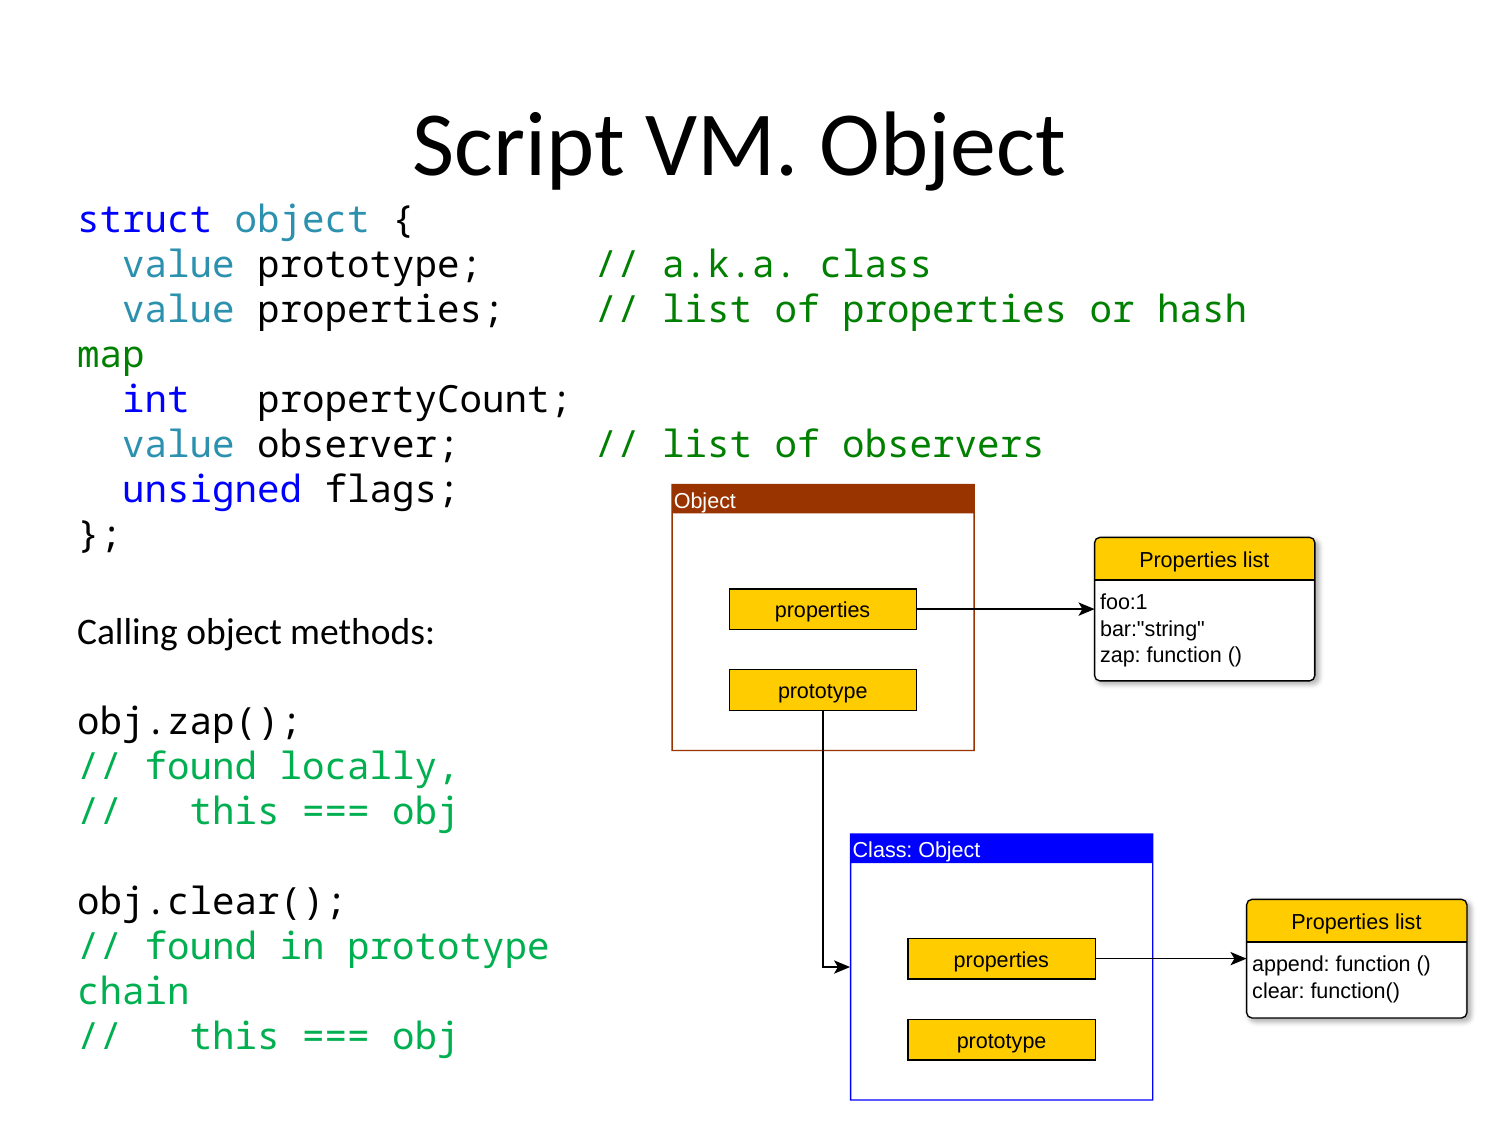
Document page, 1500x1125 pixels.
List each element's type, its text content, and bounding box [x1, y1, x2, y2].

text_box Calling object methods: obj.zap(); // found locally, // this === obj obj.clear(); // found in prototype chain // this === obj [62, 599, 644, 1110]
picture [649, 462, 1488, 1123]
title Script VM. Object [75, 45, 1425, 233]
text_box struct object { value prototype; // a.k.a. class value properties; // list of properties or hash map int propertyCount; value observer; // list of observers unsigned flags; }; [62, 187, 1350, 563]
